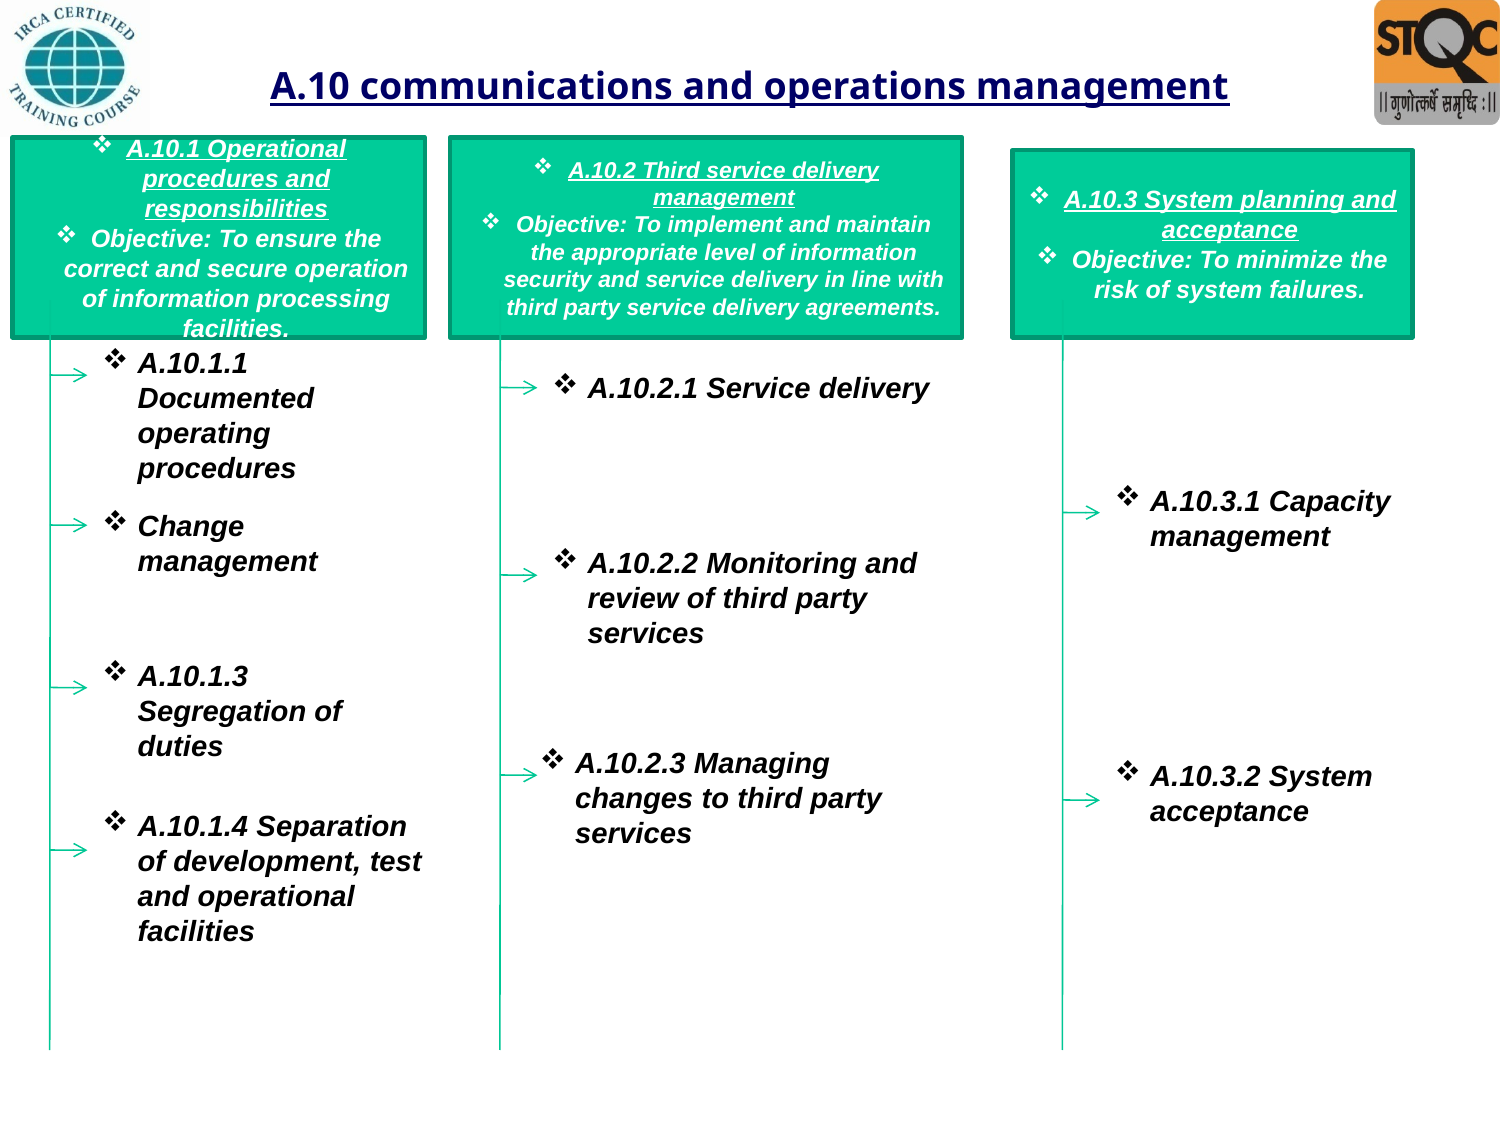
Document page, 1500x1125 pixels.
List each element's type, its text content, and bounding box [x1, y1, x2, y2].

text_box A.10.1.3 Segregation of duties [87, 649, 438, 673]
text_box A.10.1 Operational procedures and responsibilities Objective: To ensure the correct and secure operation of information processing facilities. [10, 135, 427, 340]
text_box A.10.2.1 Service delivery [537, 362, 975, 413]
text_box A.10.3.1 Capacity management [1100, 474, 1438, 560]
text_box A.10.3 System planning and acceptance Objective: To minimize the risk of system failures. [1010, 148, 1415, 340]
picture [1374, 0, 1500, 125]
text_box A.10.2.3 Managing changes to third party services [524, 737, 963, 858]
text_box A.10.2.2 Monitoring and review of third party services [537, 537, 1000, 658]
text_box A.10.3.2 System acceptance [1099, 749, 1463, 835]
title A.10 communications and operations management [74, 44, 1426, 126]
text_box Change management [87, 499, 425, 585]
text_box A.10.1.4 Separation of development, test and operational facilities [87, 799, 438, 955]
text_box A.10.2 Third service delivery management Objective: To implement and maintain the appropriate level of information security and service delivery in line with third party service delivery agreements. [448, 135, 964, 340]
picture [0, 0, 150, 137]
text_box A.10.1.1 Documented operating procedures [87, 337, 438, 492]
text_box A.10.1.3 Segregation of duties [87, 685, 438, 770]
